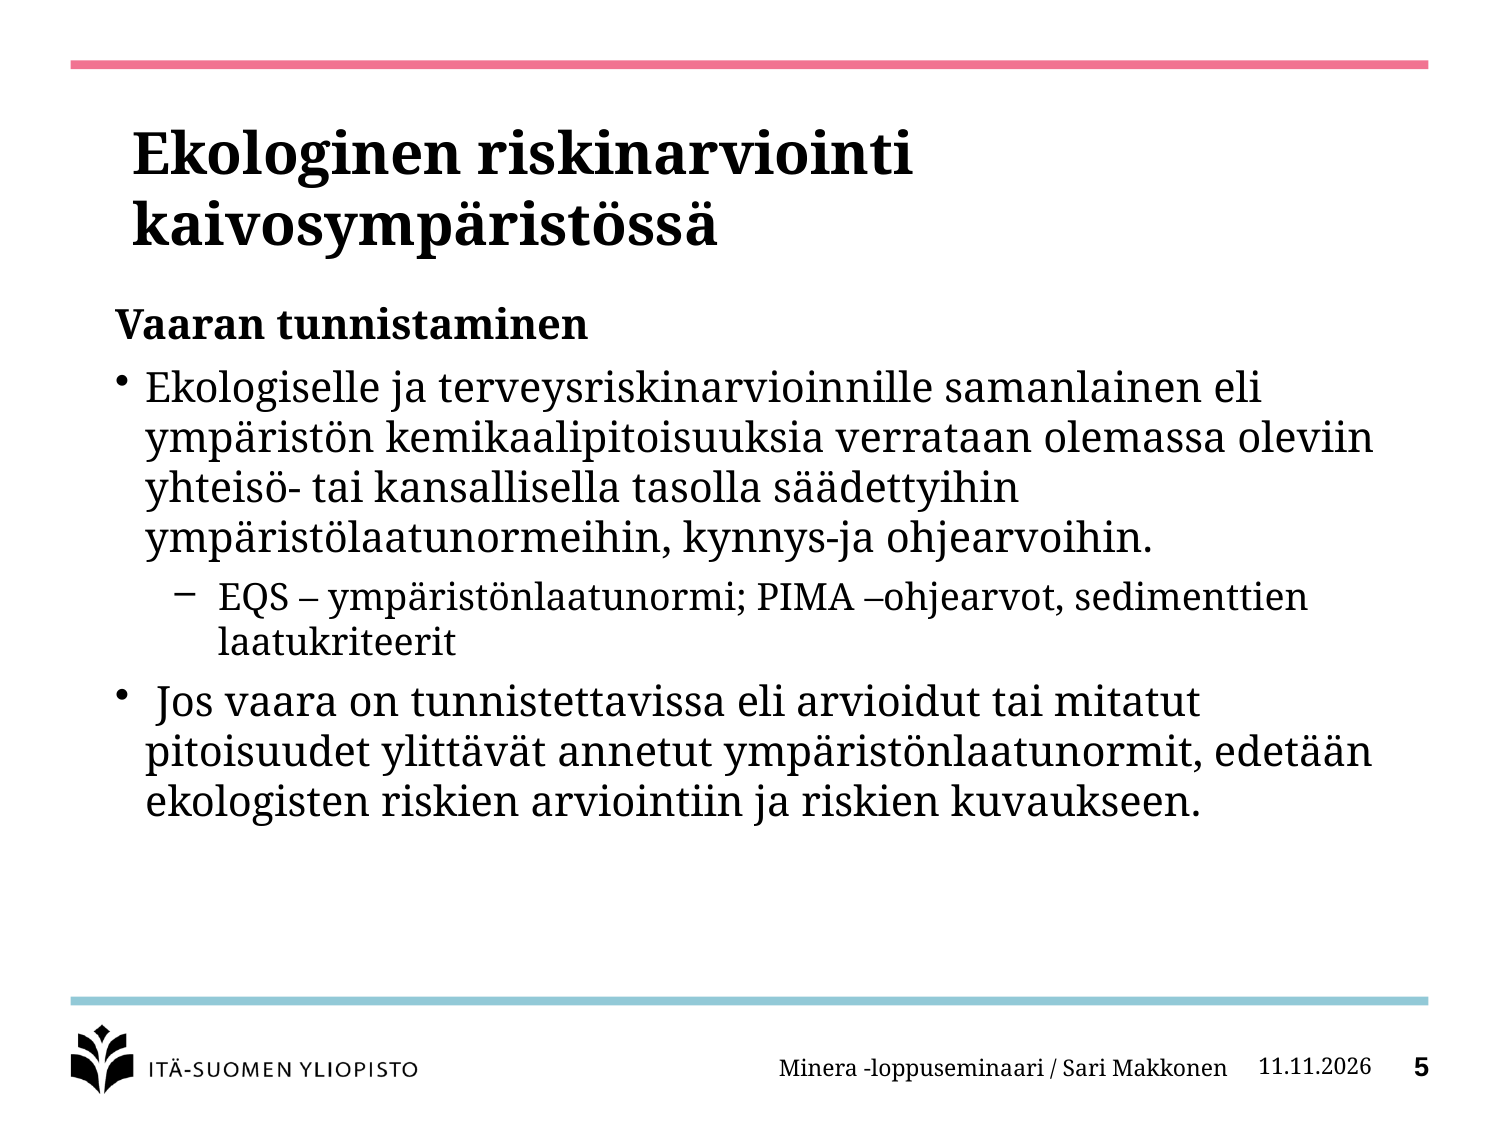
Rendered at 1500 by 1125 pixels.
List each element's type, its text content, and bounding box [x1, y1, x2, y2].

title Ekologinen riskinarviointi kaivosympäristössä [117, 107, 1430, 274]
slide_number 5 [1369, 1046, 1430, 1089]
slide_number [1229, 1046, 1369, 1089]
list Vaaran tunnistaminen Ekologiselle ja terveysriskinarvioinnille samanlainen eli ympäristön kemikaalipitoisuuksia verrataan olemassa oleviin yhteisö- tai kansallisella tasolla säädettyihin ympäristölaatunormeihin, kynnys-ja ohjearvoihin. EQS – ympäristönlaatunormi; PIMA –ohjearvot, sedimenttien laatukriteerit Jos vaara on tunnistettavissa eli arvioidut tai mitatut pitoisuudet ylittävät annetut ympäristönlaatunormit, edetään ekologisten riskien arviointiin ja riskien kuvaukseen. [100, 290, 1412, 977]
picture [70, 1024, 422, 1094]
footer Minera -loppuseminaari / Sari Makkonen [500, 1046, 1229, 1089]
